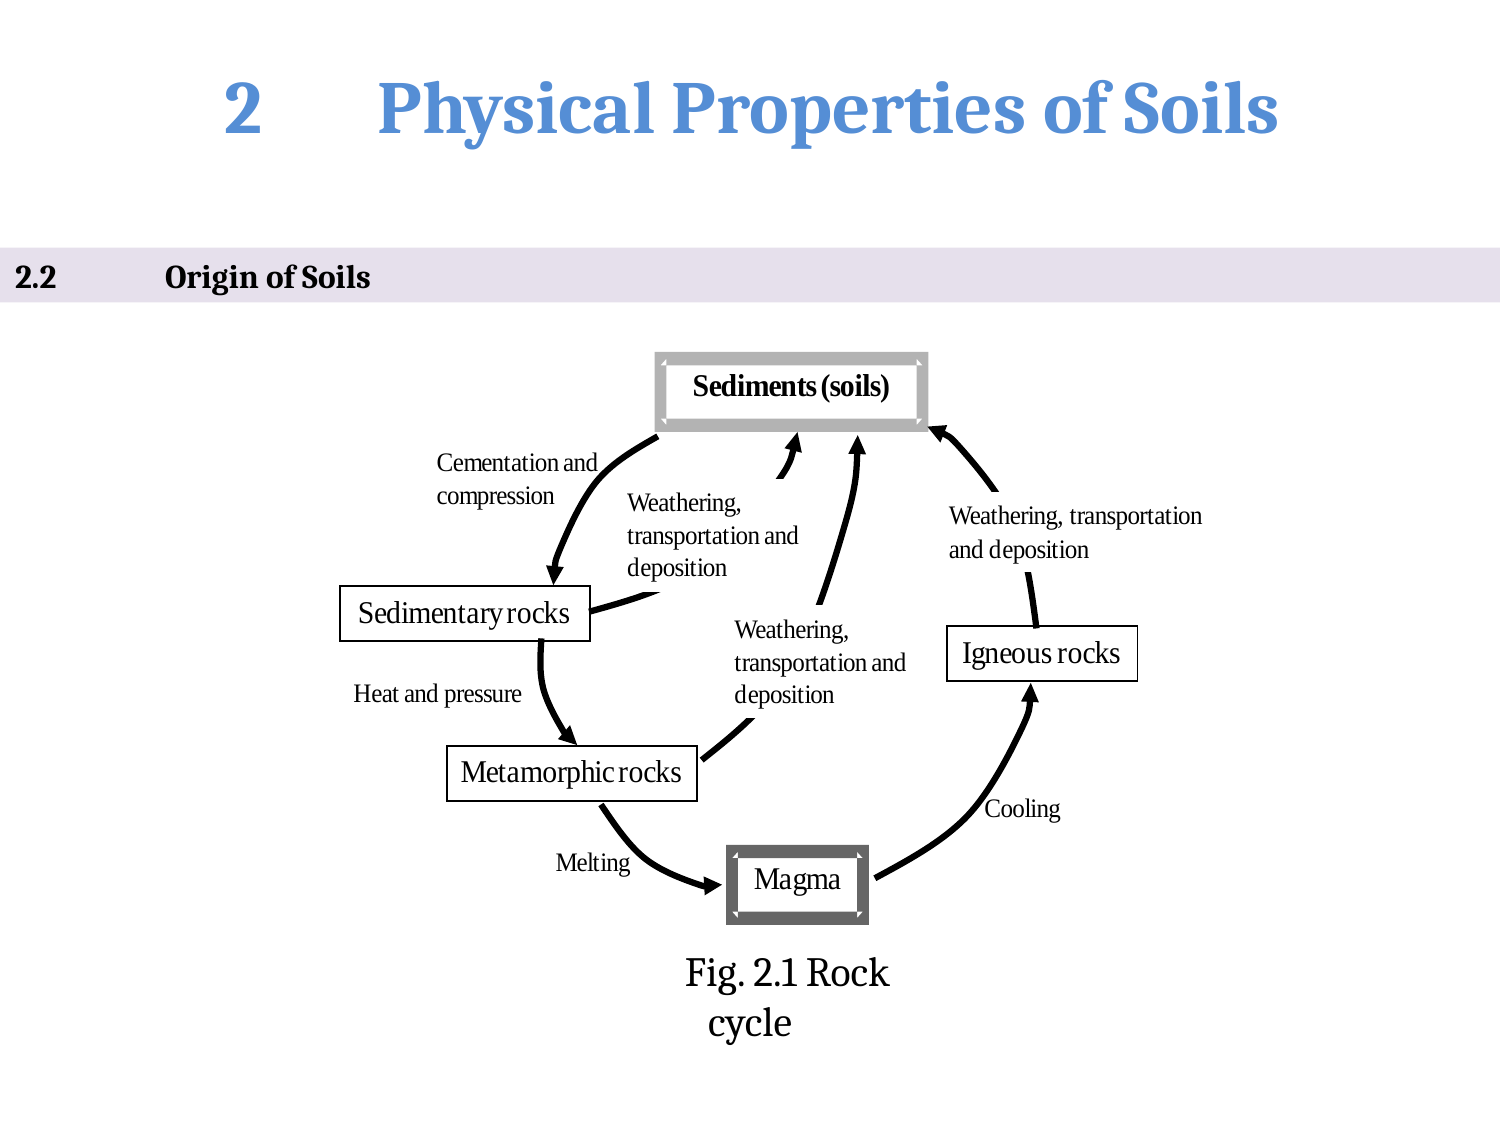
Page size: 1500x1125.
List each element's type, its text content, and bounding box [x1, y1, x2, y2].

text_box 2.2 Origin of Soils [0, 247, 1500, 303]
text_box Fig. 2.1 Rock cycle [585, 962, 915, 1028]
text_box 2 Physical Properties of Soils [209, 50, 1296, 156]
picture [337, 349, 1251, 926]
